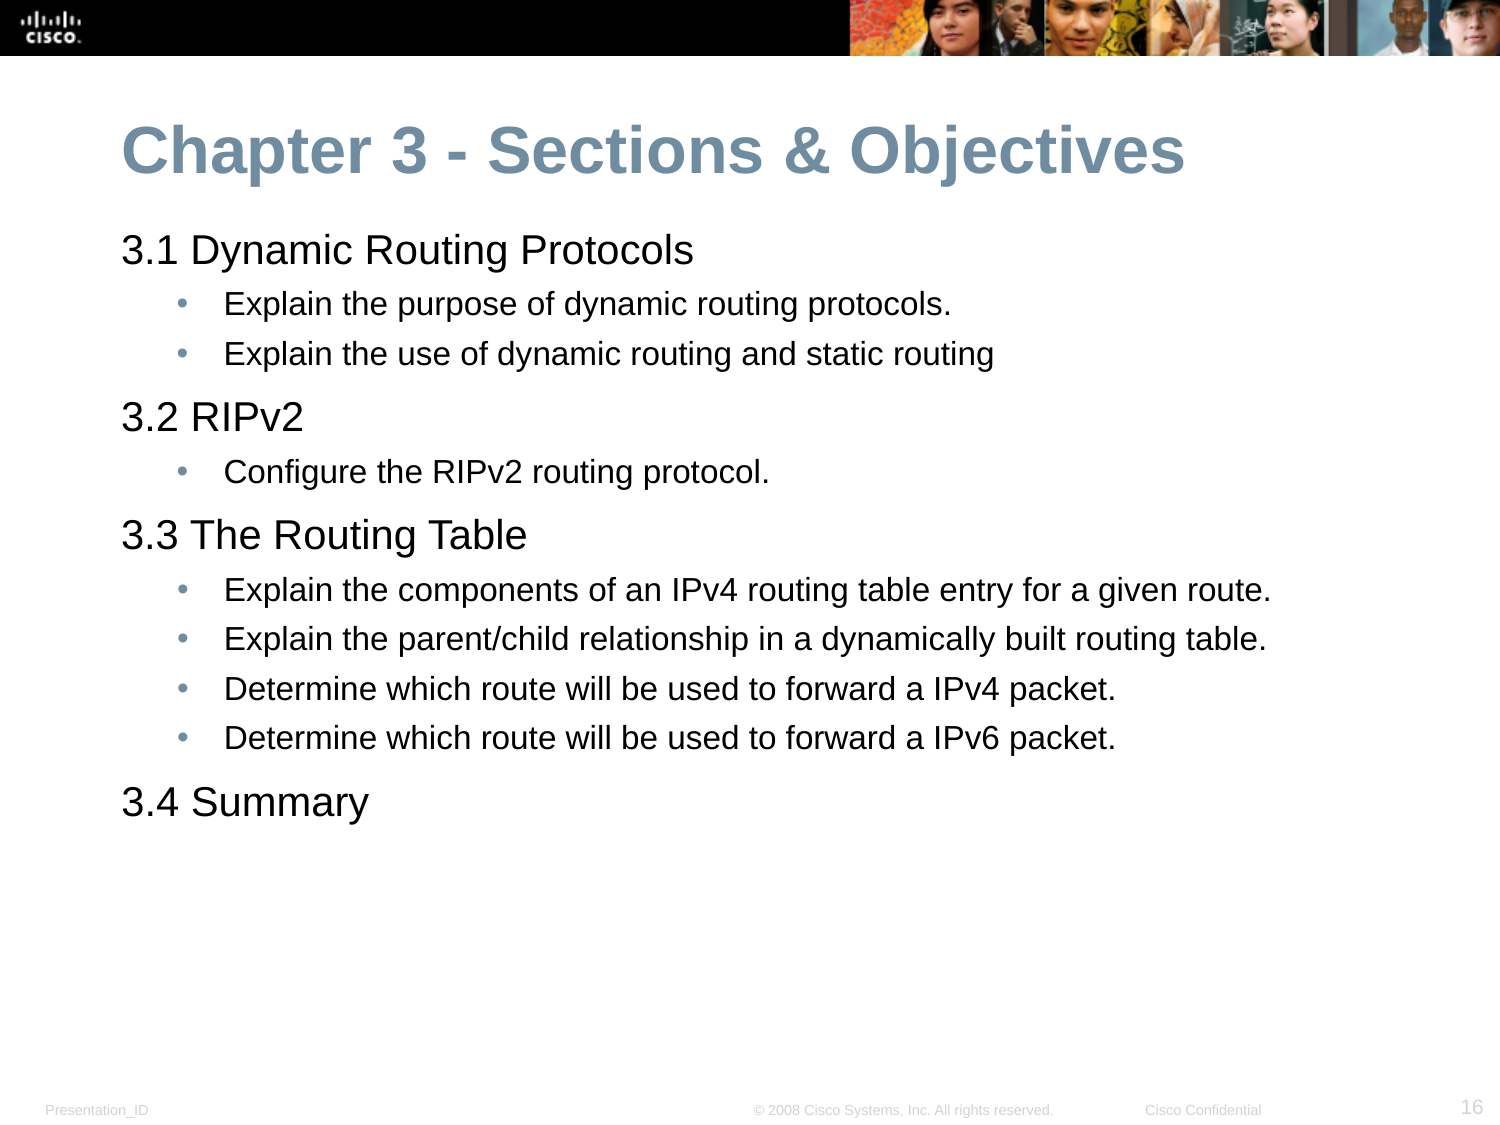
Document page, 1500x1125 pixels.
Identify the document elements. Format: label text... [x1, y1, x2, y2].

list 3.1 Dynamic Routing Protocols Explain the purpose of dynamic routing protocols. Explain the use of dynamic routing and static routing 3.2 RIPv2 Configure the RIPv2 routing protocol. 3.3 The Routing Table Explain the components of an IPv4 routing table entry for a given route. Explain the parent/child relationship in a dynamically built routing table. Determine which route will be used to forward a IPv4 packet. Determine which route will be used to forward a IPv6 packet. 3.4 Summary [107, 219, 1411, 998]
picture [0, 0, 1500, 56]
title Chapter 3 - Sections & Objectives [107, 57, 1444, 195]
